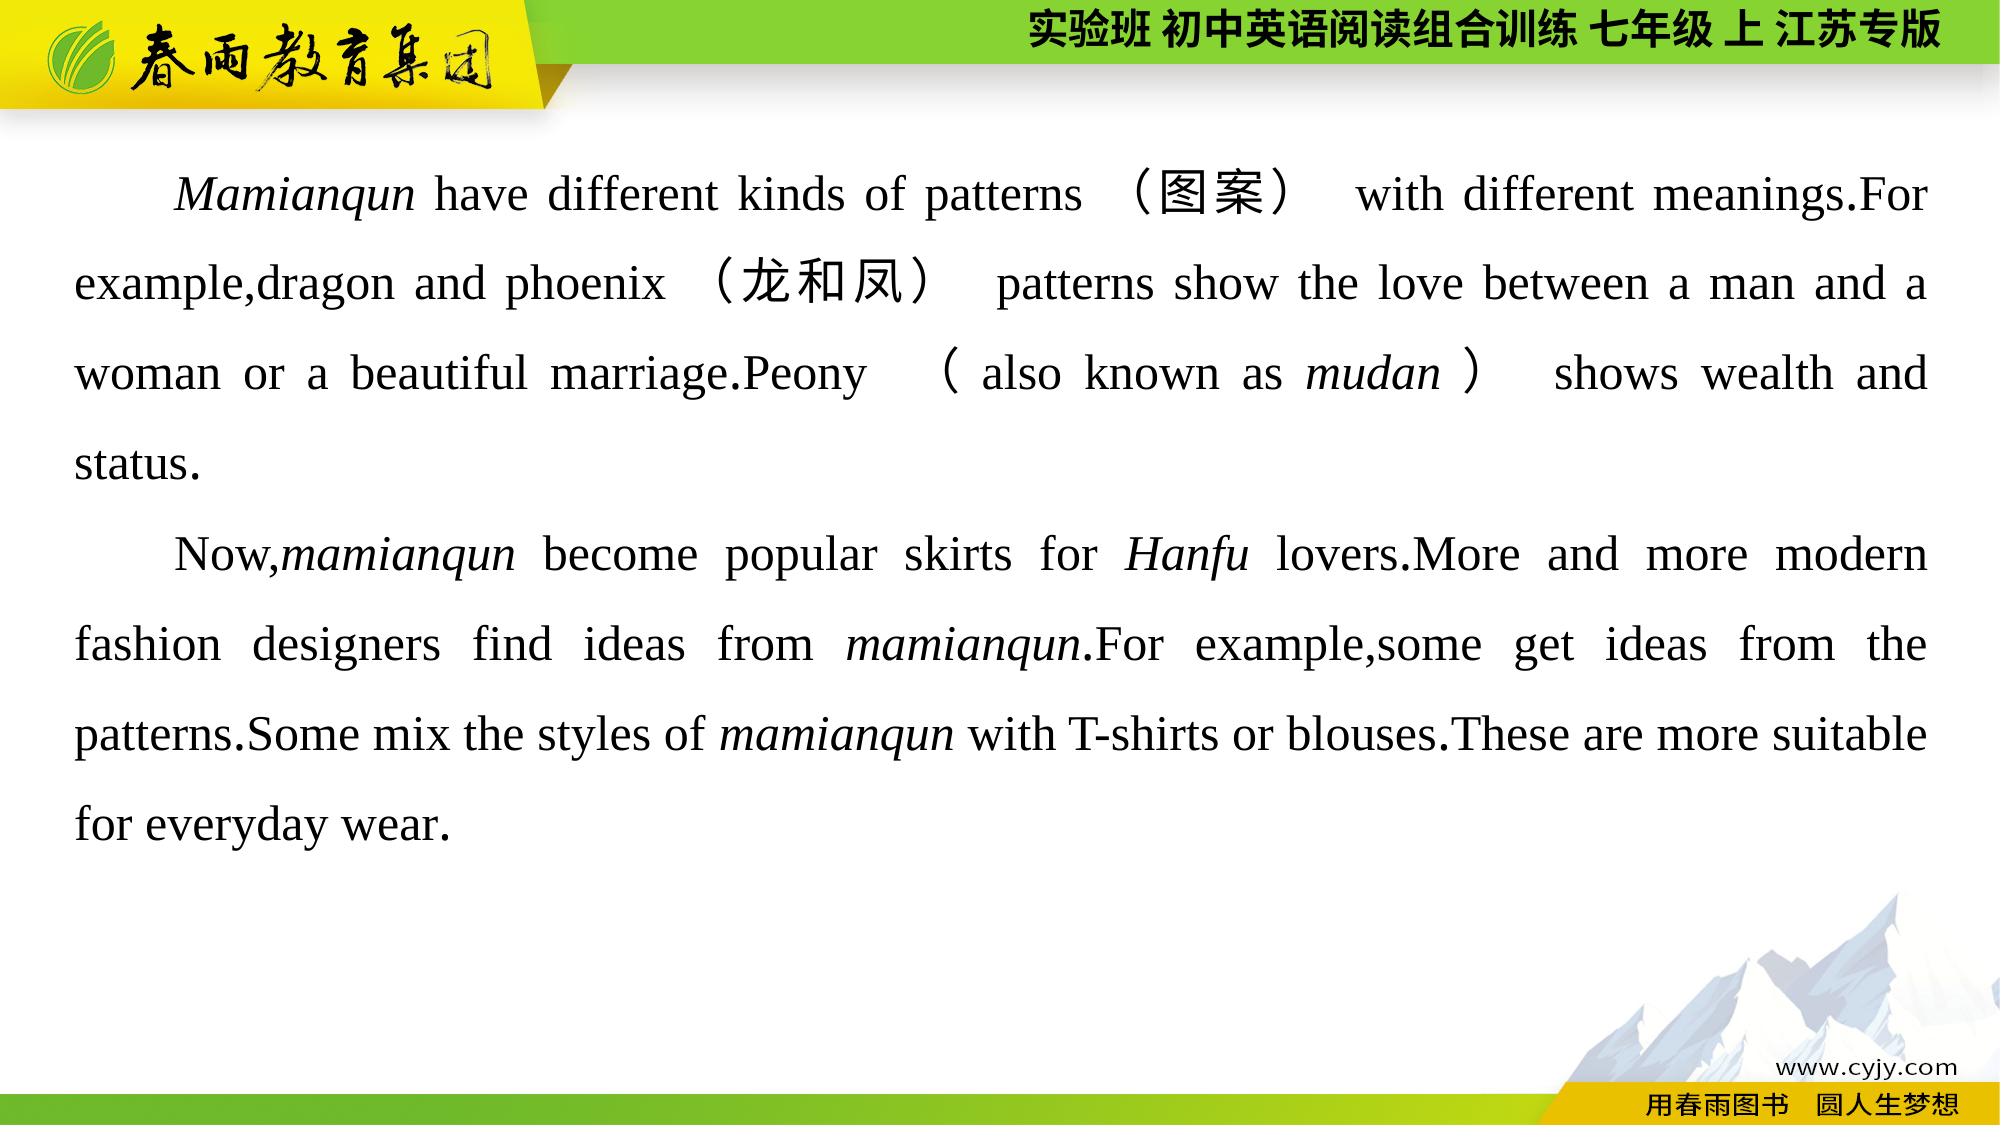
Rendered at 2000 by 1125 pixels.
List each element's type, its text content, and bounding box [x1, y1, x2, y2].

list Mamianqun have different kinds of patterns（图案） with different meanings.For example,dragon and phoenix（龙和凤） patterns show the love between a man and a woman or a beautiful marriage.Peony （also known as mudan） shows wealth and status. Now,mamianqun become popular skirts for Hanfu lovers.More and more modern fashion designers find ideas from mamianqun.For example,some get ideas from the patterns.Some mix the styles of mamianqun with T-shirts or blouses.These are more suitable for everyday wear. [59, 122, 1944, 763]
picture [0, 0, 2000, 1125]
